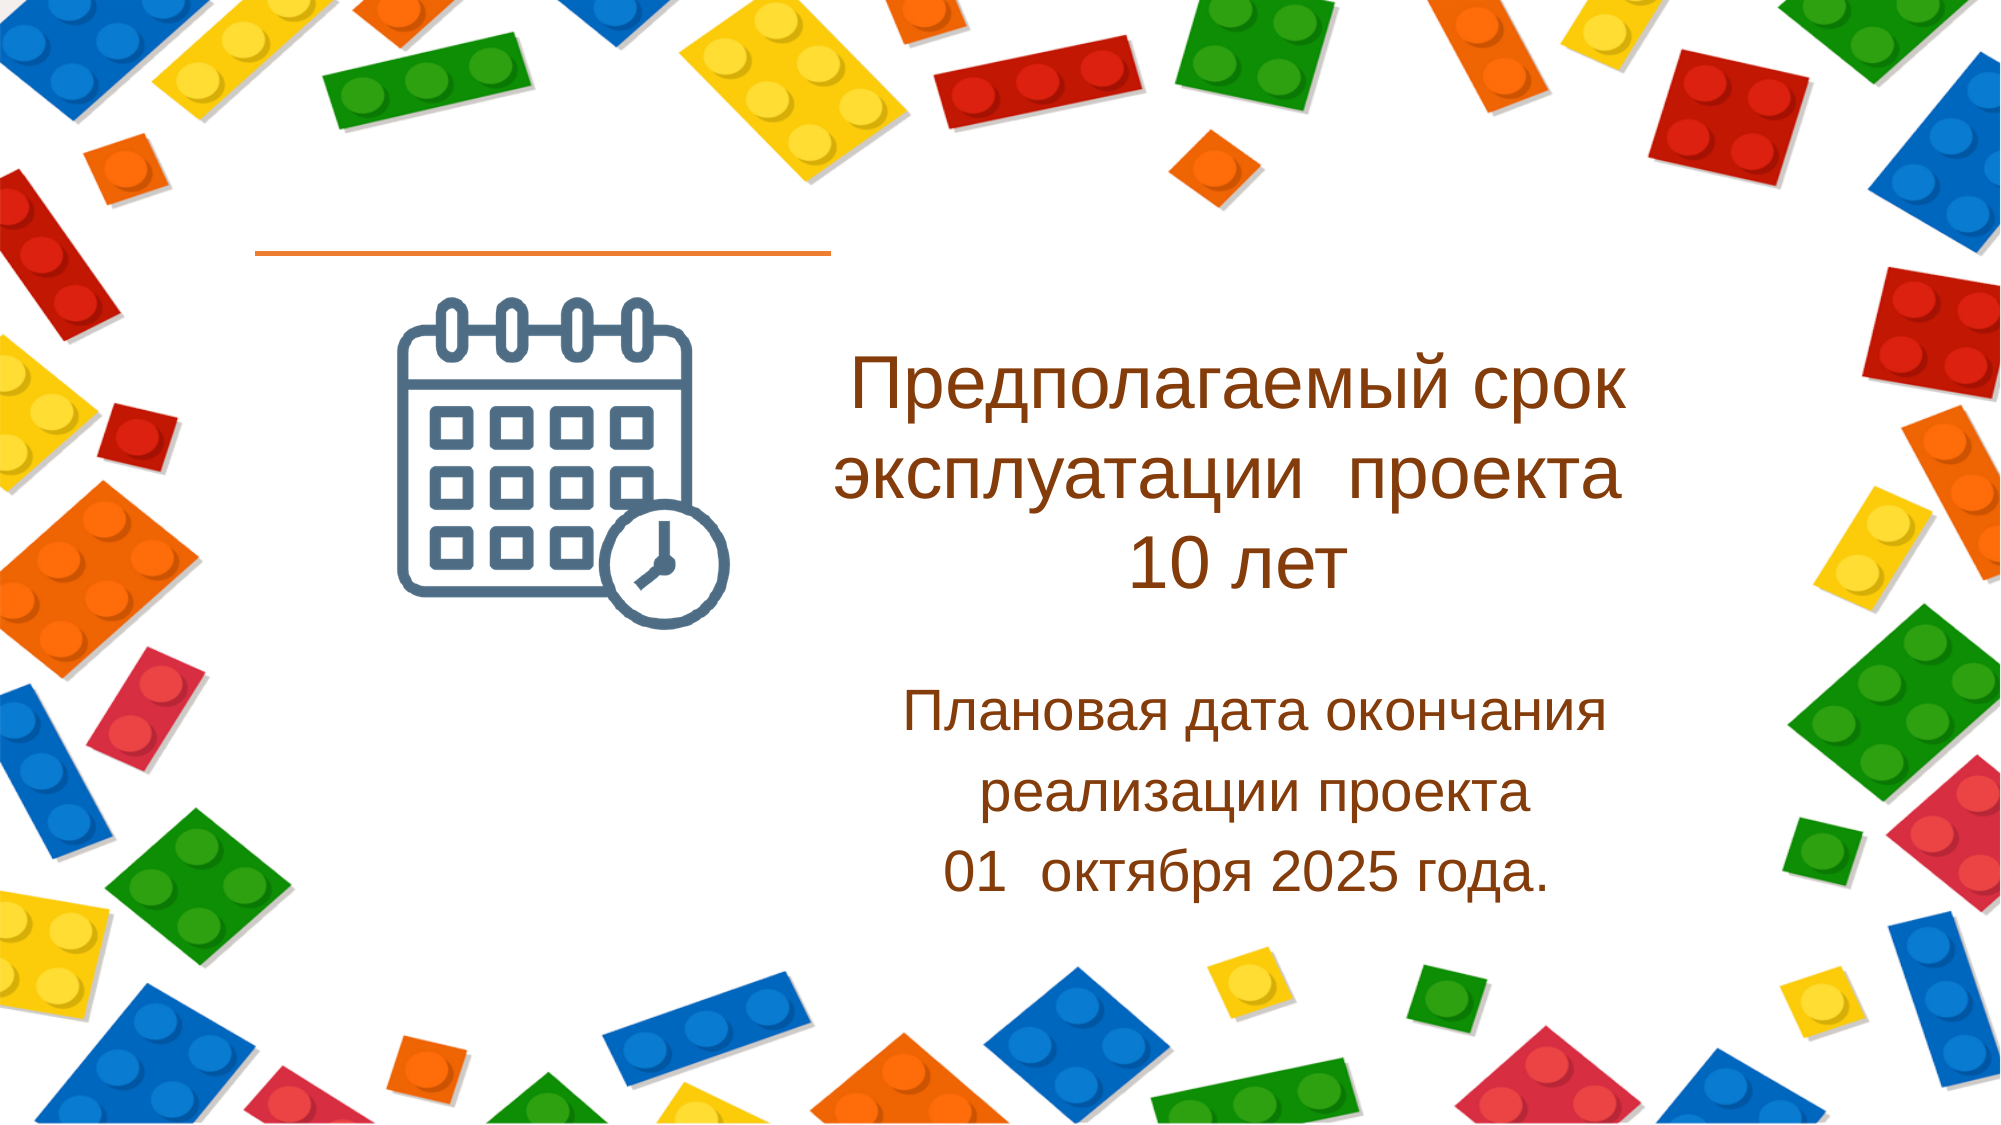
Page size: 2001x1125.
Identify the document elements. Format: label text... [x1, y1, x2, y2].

title Плановая дата окончания реализации проекта 01 октября 2025 года. [734, 674, 1777, 891]
text_box Предполагаемый срок эксплуатации проекта 10 лет [735, 326, 1760, 543]
picture [0, 0, 2001, 1125]
